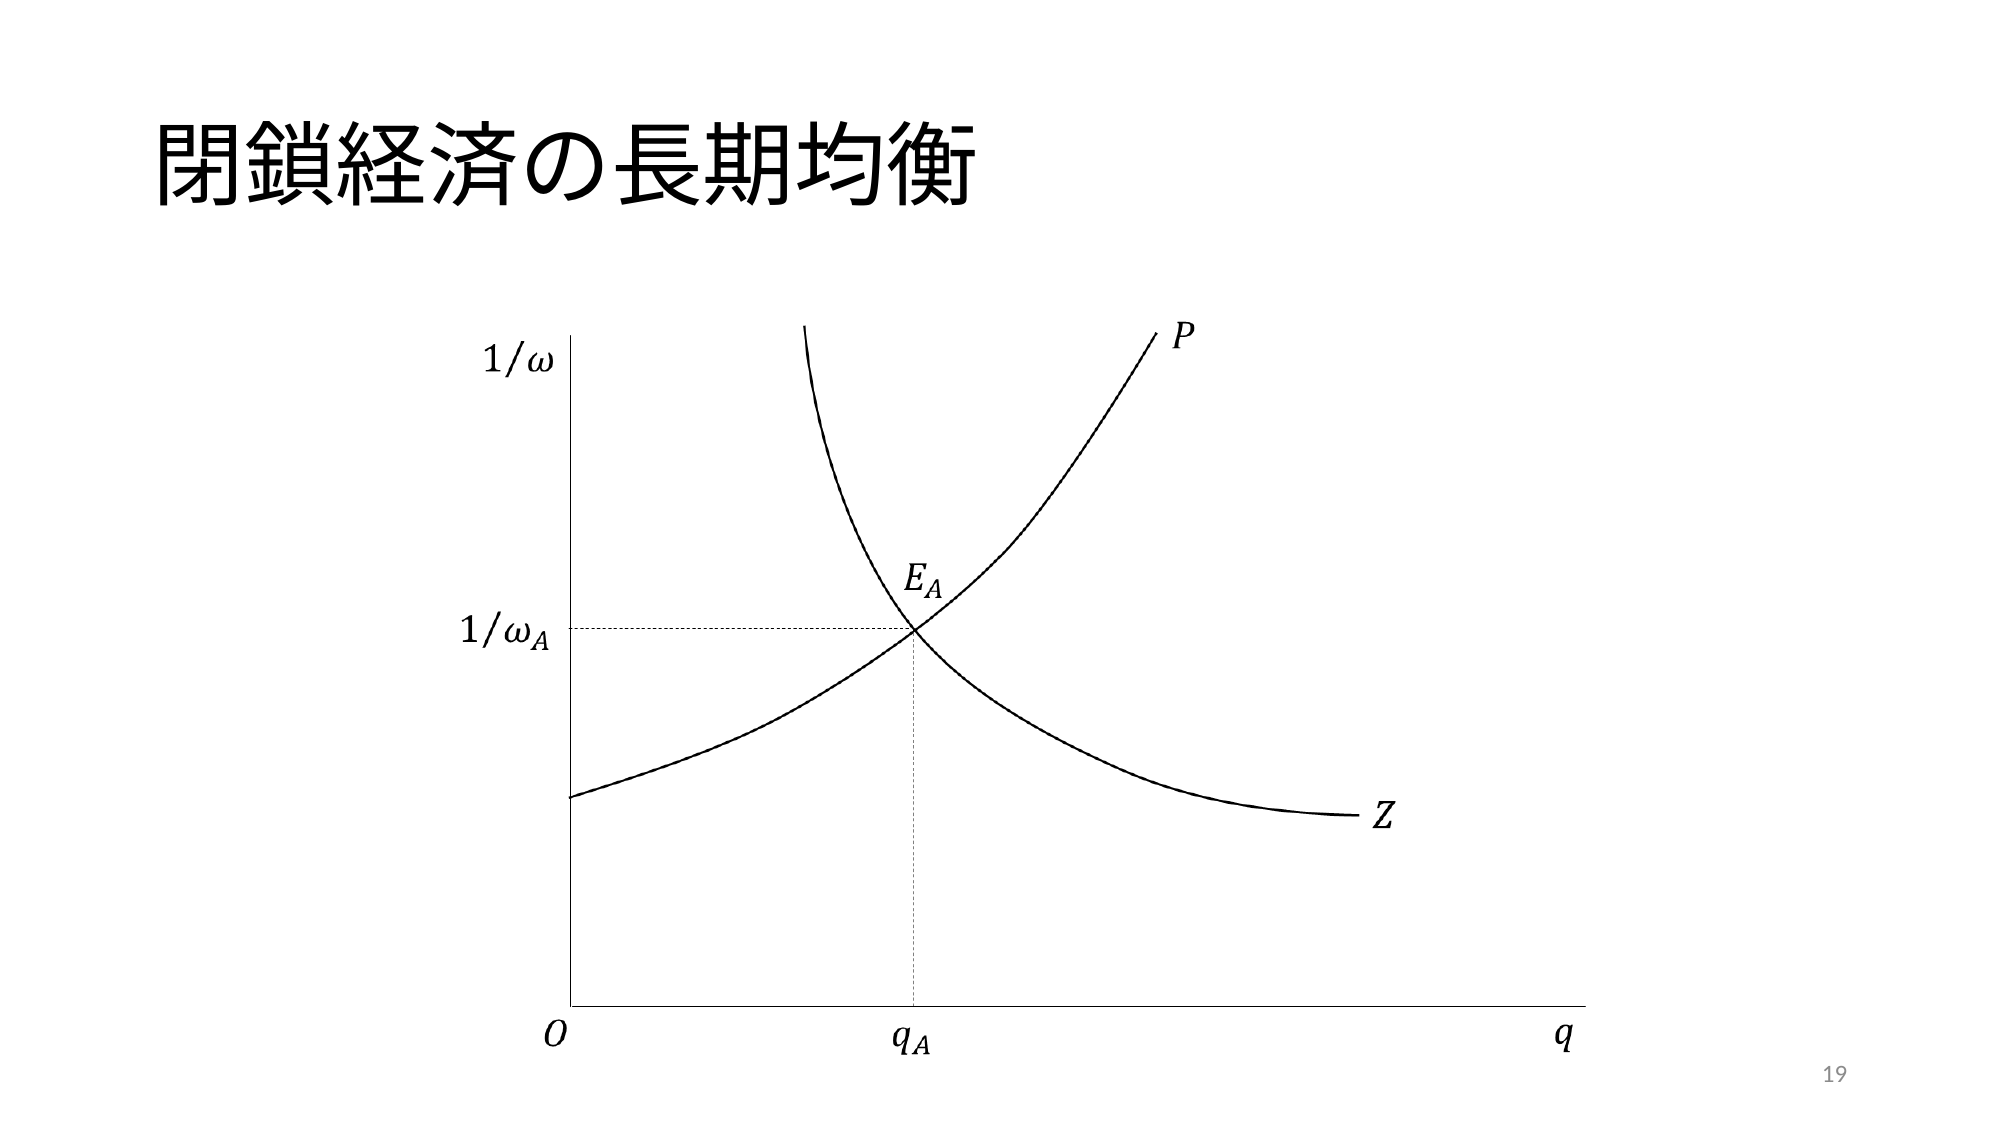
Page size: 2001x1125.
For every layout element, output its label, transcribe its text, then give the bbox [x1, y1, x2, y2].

picture [408, 251, 1592, 1069]
slide_number 19 [1412, 1042, 1863, 1103]
title 閉鎖経済の長期均衡 [137, 59, 1863, 278]
